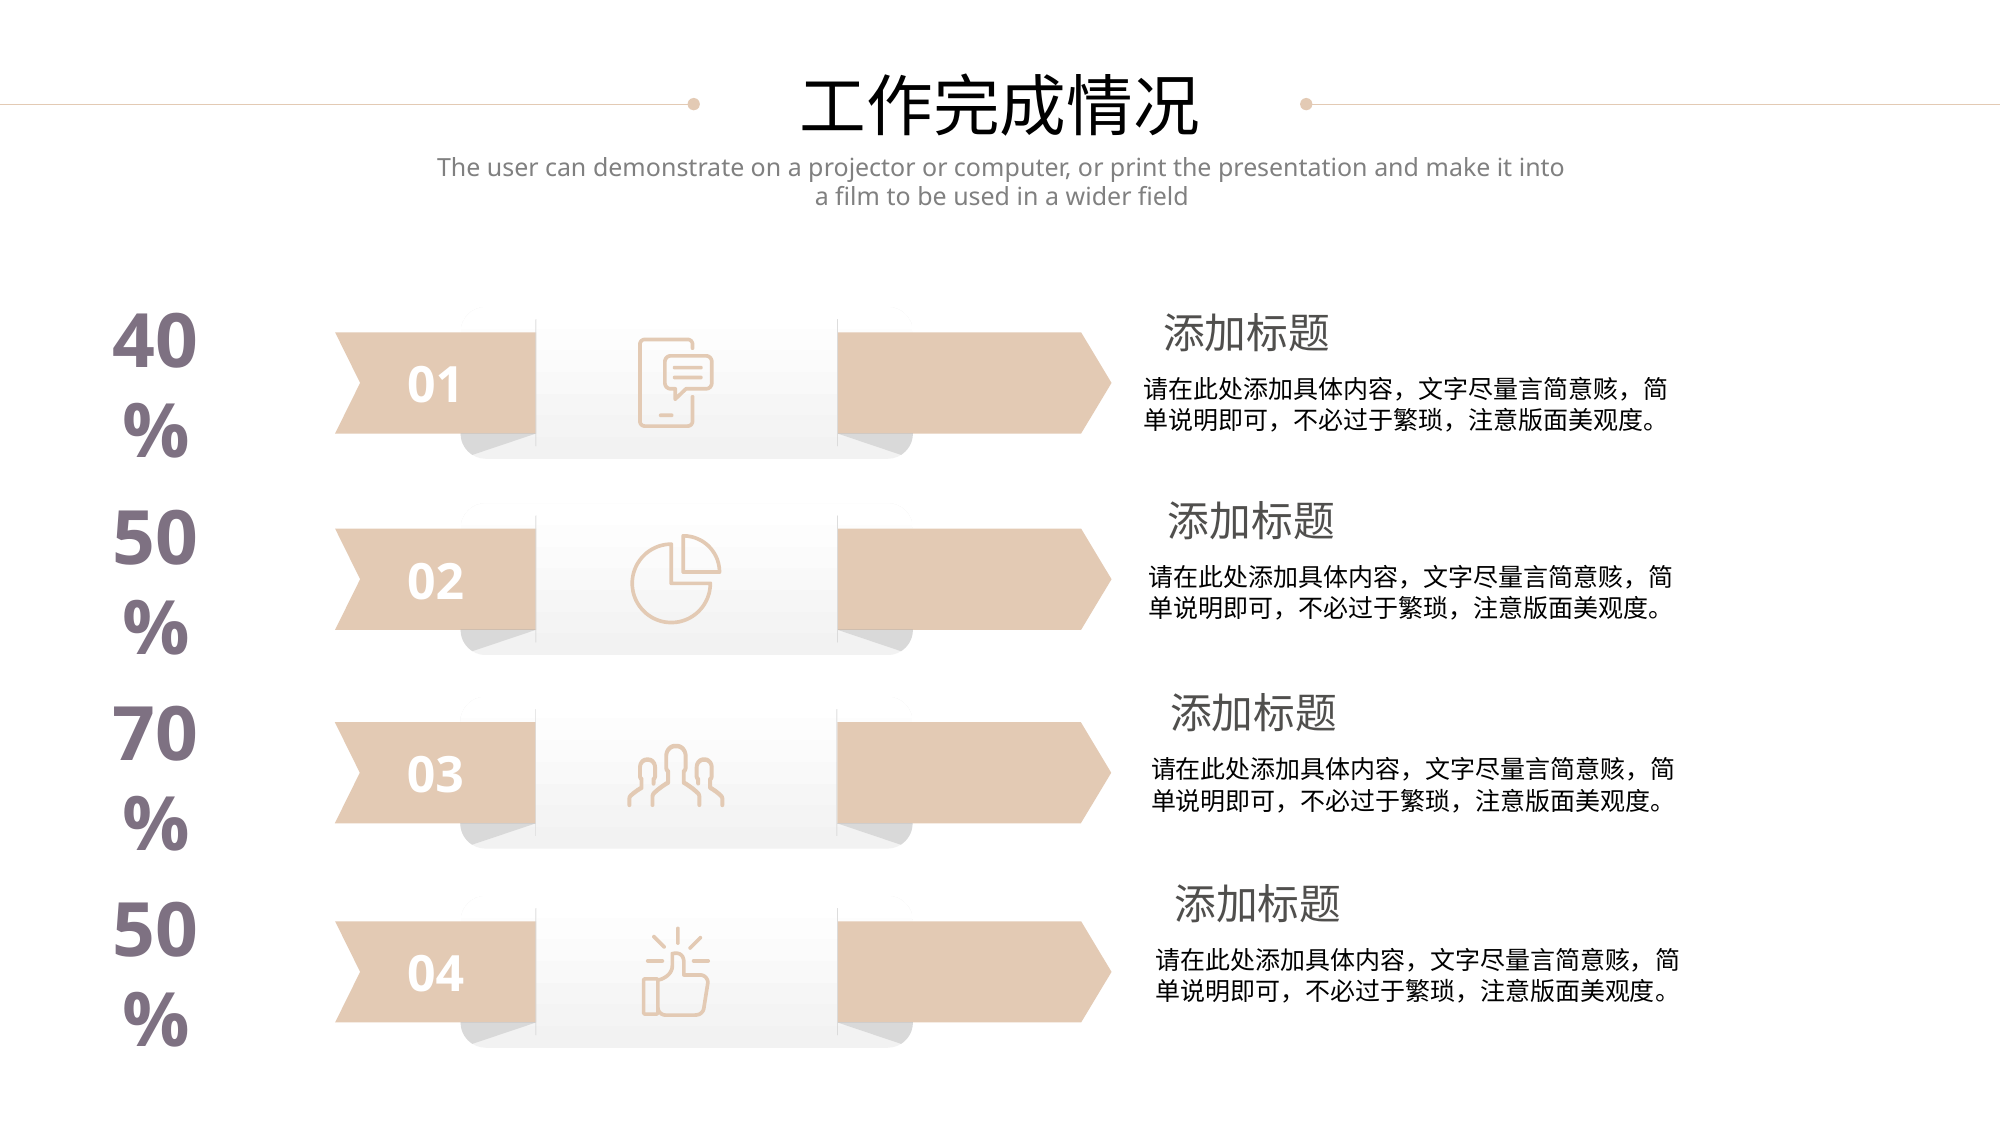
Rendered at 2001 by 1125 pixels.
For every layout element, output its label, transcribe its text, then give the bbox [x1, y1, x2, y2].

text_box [638, 337, 714, 428]
text_box 请在此处添加具体内容，文字尽量言简意赅，简单说明即可，不必过于繁琐，注意版面美观度。 [1140, 935, 1718, 1013]
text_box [334, 696, 1112, 849]
text_box 40% [83, 292, 229, 473]
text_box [641, 926, 710, 1017]
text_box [334, 306, 1112, 459]
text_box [627, 743, 725, 808]
text_box 请在此处添加具体内容，文字尽量言简意赅，简单说明即可，不必过于繁琐，注意版面美观度。 [1136, 745, 1714, 823]
text_box 50% [83, 489, 229, 670]
text_box 工作完成情况 [784, 56, 1215, 143]
text_box 请在此处添加具体内容，文字尽量言简意赅，简单说明即可，不必过于繁琐，注意版面美观度。 [1129, 364, 1707, 442]
text_box 请在此处添加具体内容，文字尽量言简意赅，简单说明即可，不必过于繁琐，注意版面美观度。 [1134, 552, 1712, 631]
text_box 添加标题 [1149, 870, 1367, 936]
text_box 70% [83, 685, 229, 866]
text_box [334, 895, 1112, 1048]
text_box 50% [83, 881, 229, 1062]
text_box 添加标题 [1138, 298, 1355, 364]
text_box 添加标题 [1145, 679, 1362, 745]
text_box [630, 533, 722, 625]
text_box The user can demonstrate on a projector or computer, or print the presentation and make it into a film to be used in a wider field [412, 143, 1592, 219]
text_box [334, 503, 1112, 656]
text_box 添加标题 [1143, 487, 1360, 553]
